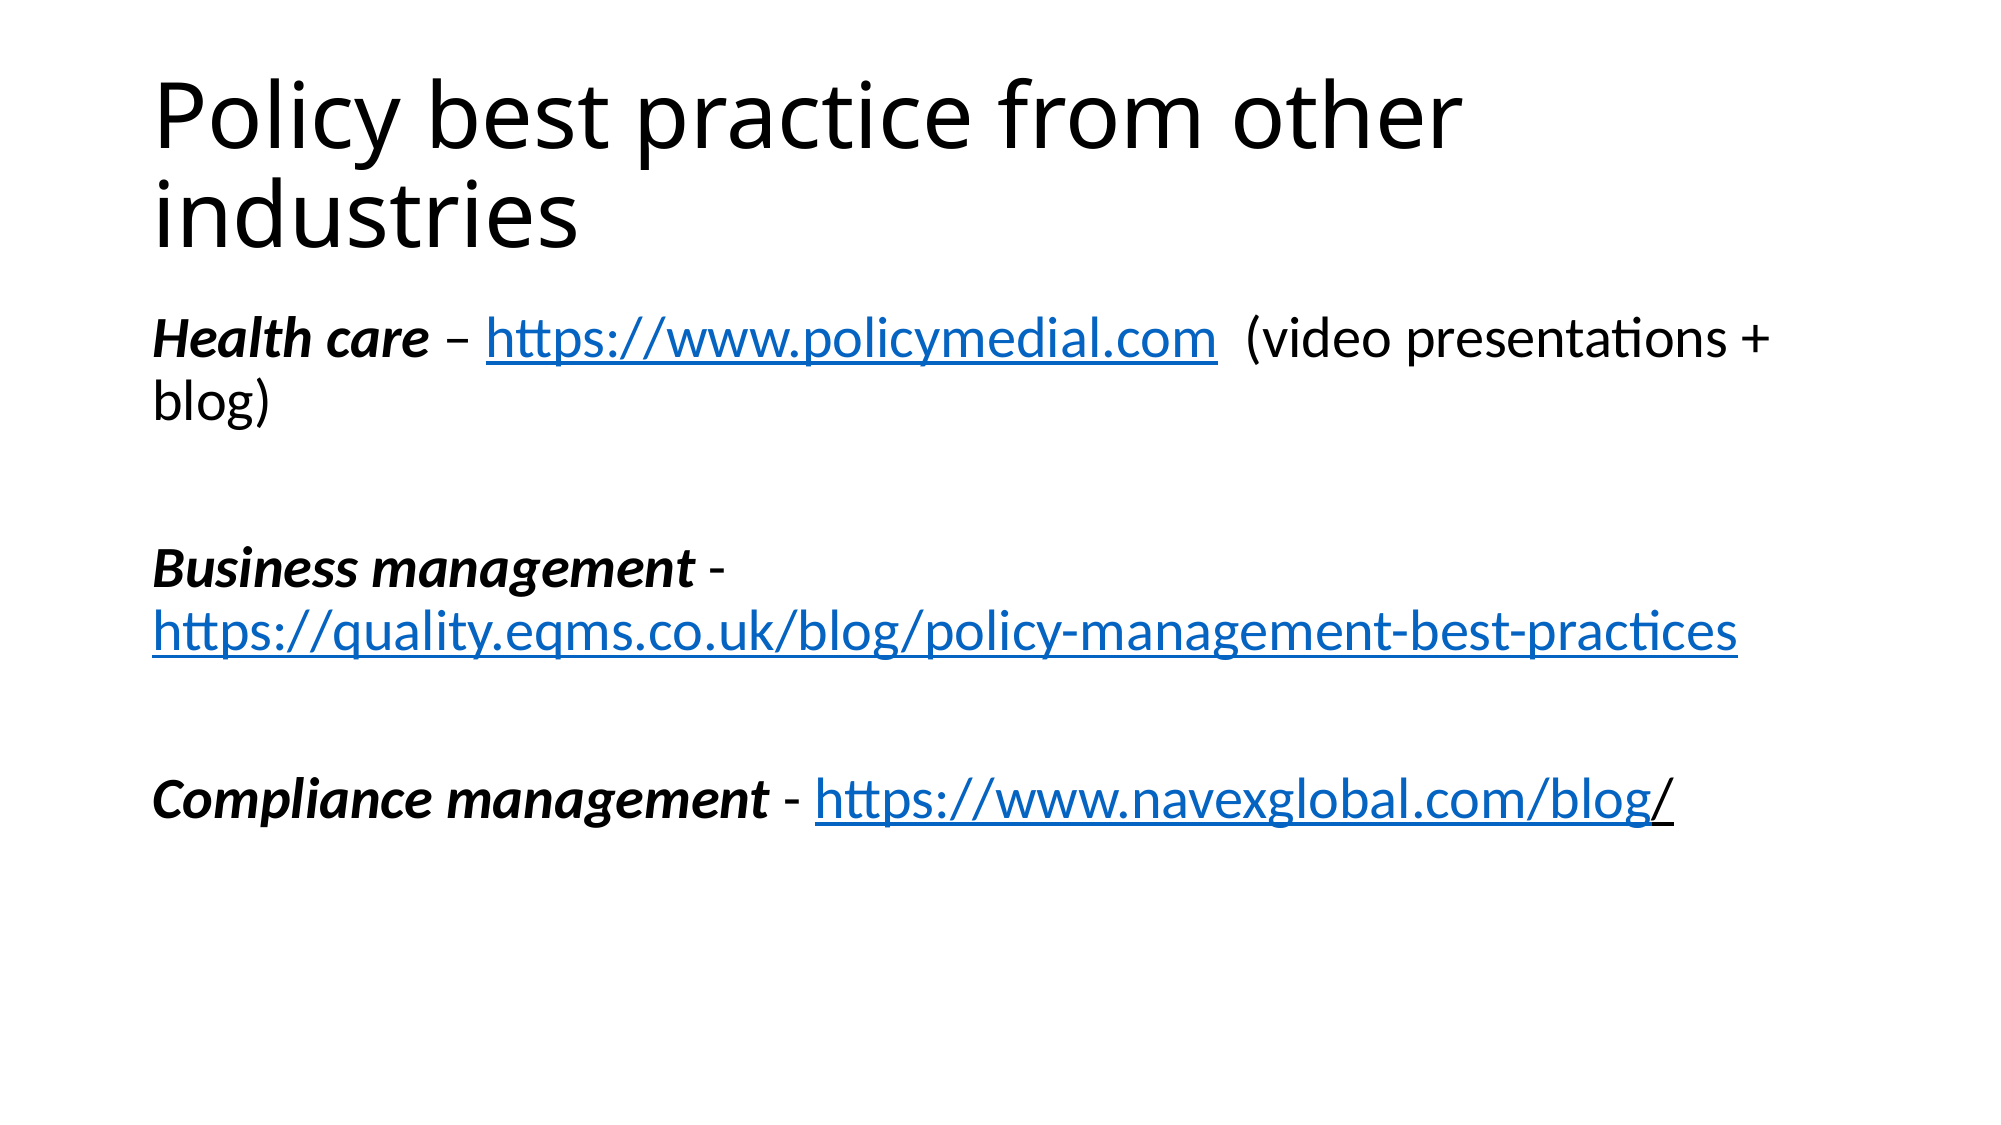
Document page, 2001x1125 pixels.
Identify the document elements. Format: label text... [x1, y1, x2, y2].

title Policy best practice from other industries [137, 59, 1863, 278]
list Health care – https://www.policymedial.com (video presentations + blog) Business management - https://quality.eqms.co.uk/blog/policy-management-best-practices Compliance management - https://www.navexglobal.com/blog/ [137, 299, 1863, 1014]
